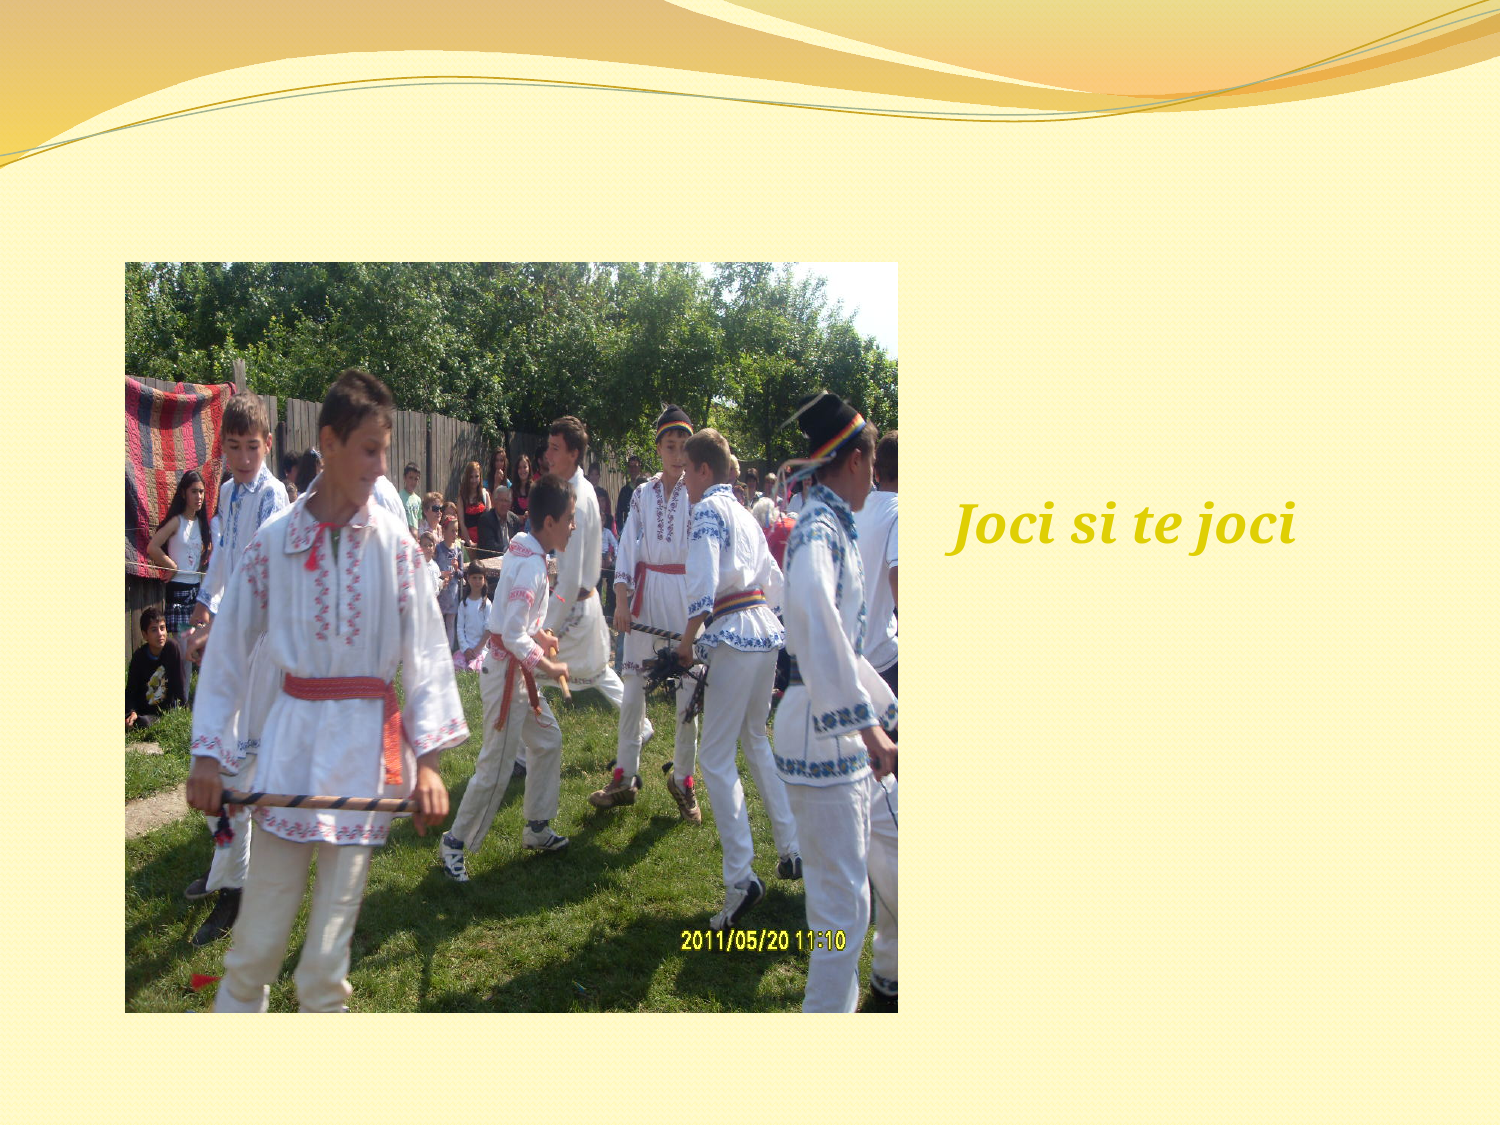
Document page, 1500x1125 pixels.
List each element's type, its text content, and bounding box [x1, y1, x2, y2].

list Joci si te joci [774, 254, 1475, 998]
picture [124, 262, 898, 1013]
